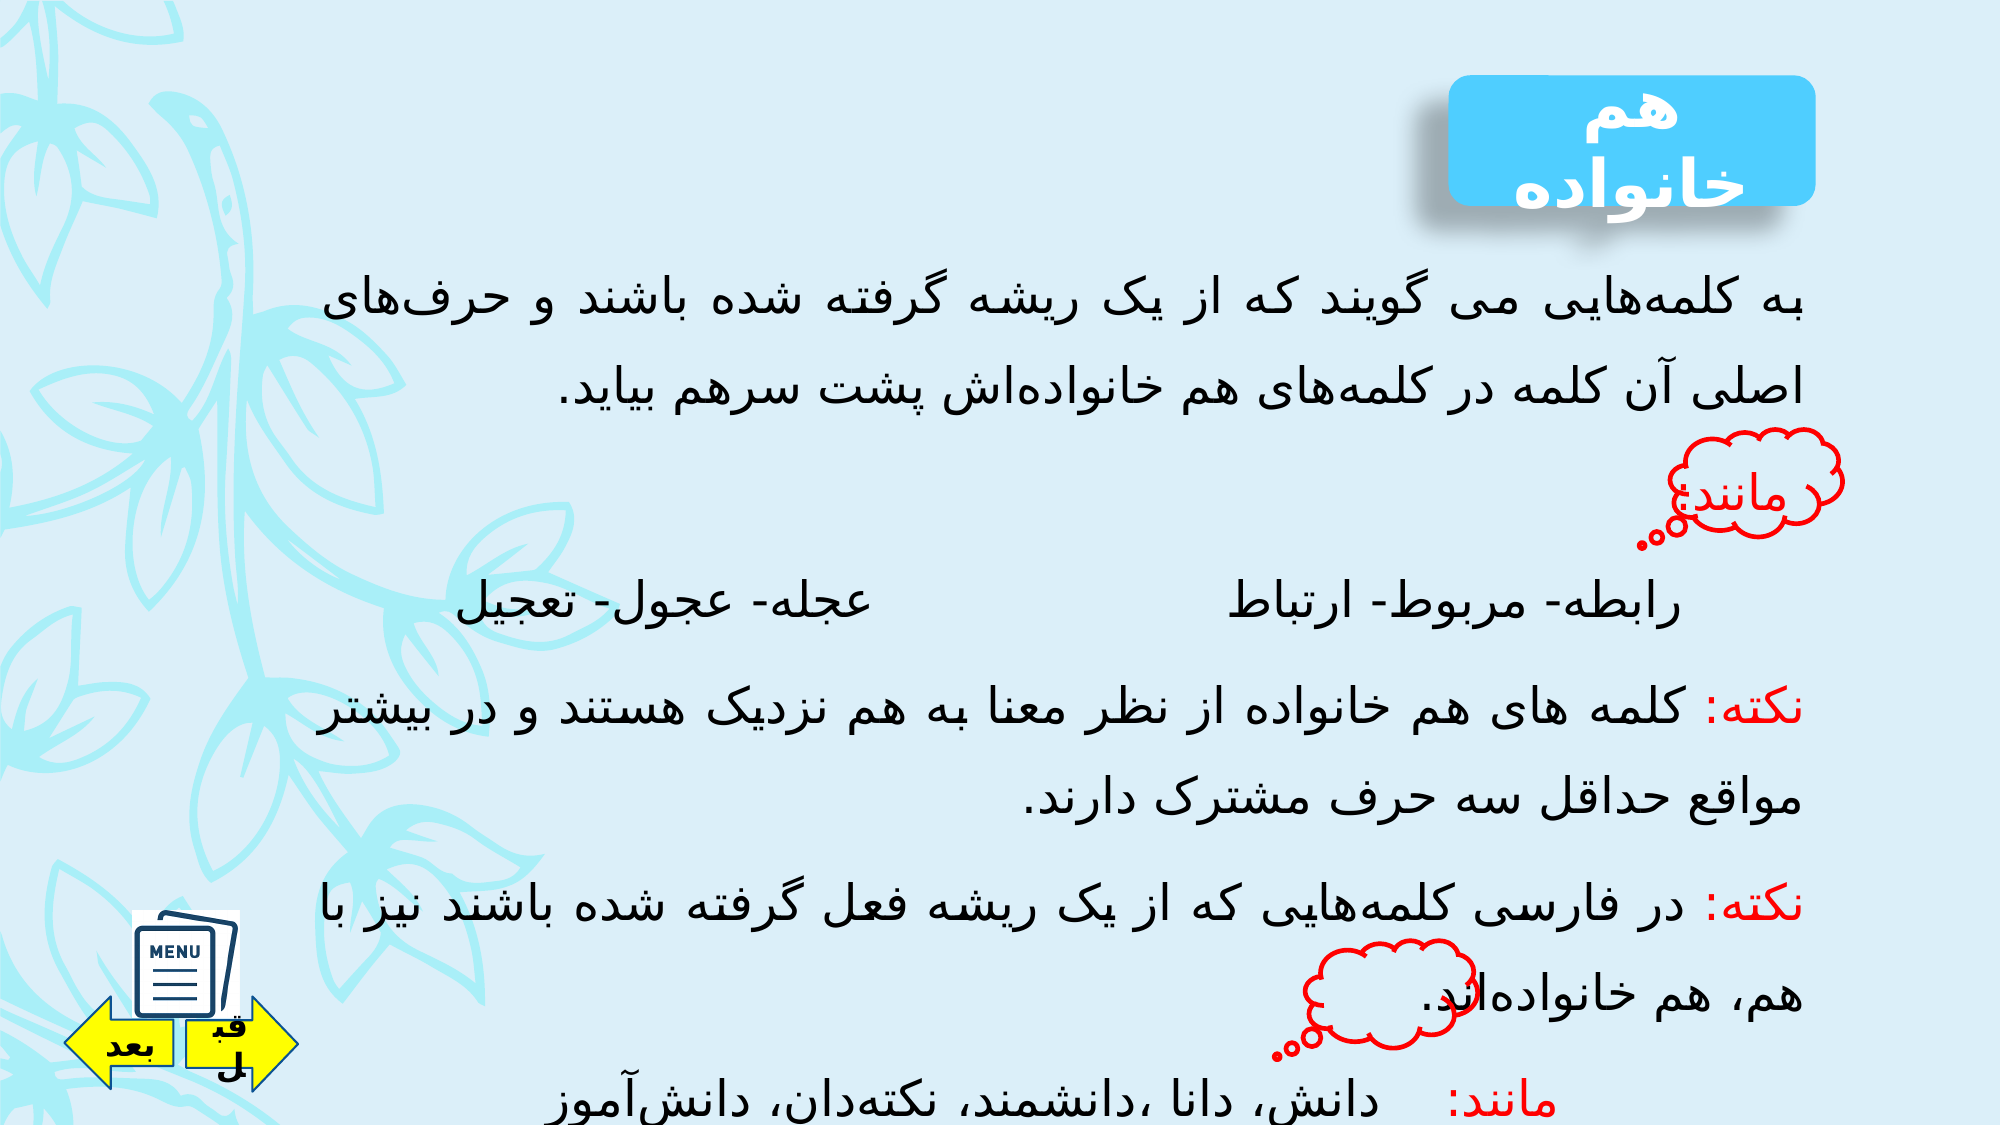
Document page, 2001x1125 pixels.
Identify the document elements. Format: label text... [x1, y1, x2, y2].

text_box [1301, 939, 1479, 1050]
text_box [1273, 1052, 1282, 1061]
picture [132, 910, 240, 1018]
text_box بعد [63, 995, 175, 1091]
text_box هم خانواده [1447, 74, 1817, 208]
text_box [1649, 530, 1664, 545]
text_box [1638, 541, 1647, 550]
text_box [1284, 1041, 1299, 1056]
text_box به کلمه‌هایی می گویند که از یک ریشه گرفته شده باشند و حرف‌های اصلی آن کلمه در کلمه‌های هم خانواده‌اش پشت سرهم بیاید. مانند: رابطه- مربوط- ارتباط عجله- عجول- تعجیل نکته: کلمه های هم خانواده از نظر معنا به هم نزدیک هستند و در بیشتر مواقع حداقل سه حرف مشترک دارند. نکته: در فارسی کلمه‌هایی که از یک ریشه فعل گرفته شده باشند نیز با هم، هم خانواده‌اند. مانند: دانش، دانا ،دانشمند، نکته‌دان، دانش‌آموز [302, 226, 1821, 1125]
text_box [1666, 428, 1844, 539]
text_box قبل [185, 995, 299, 1093]
